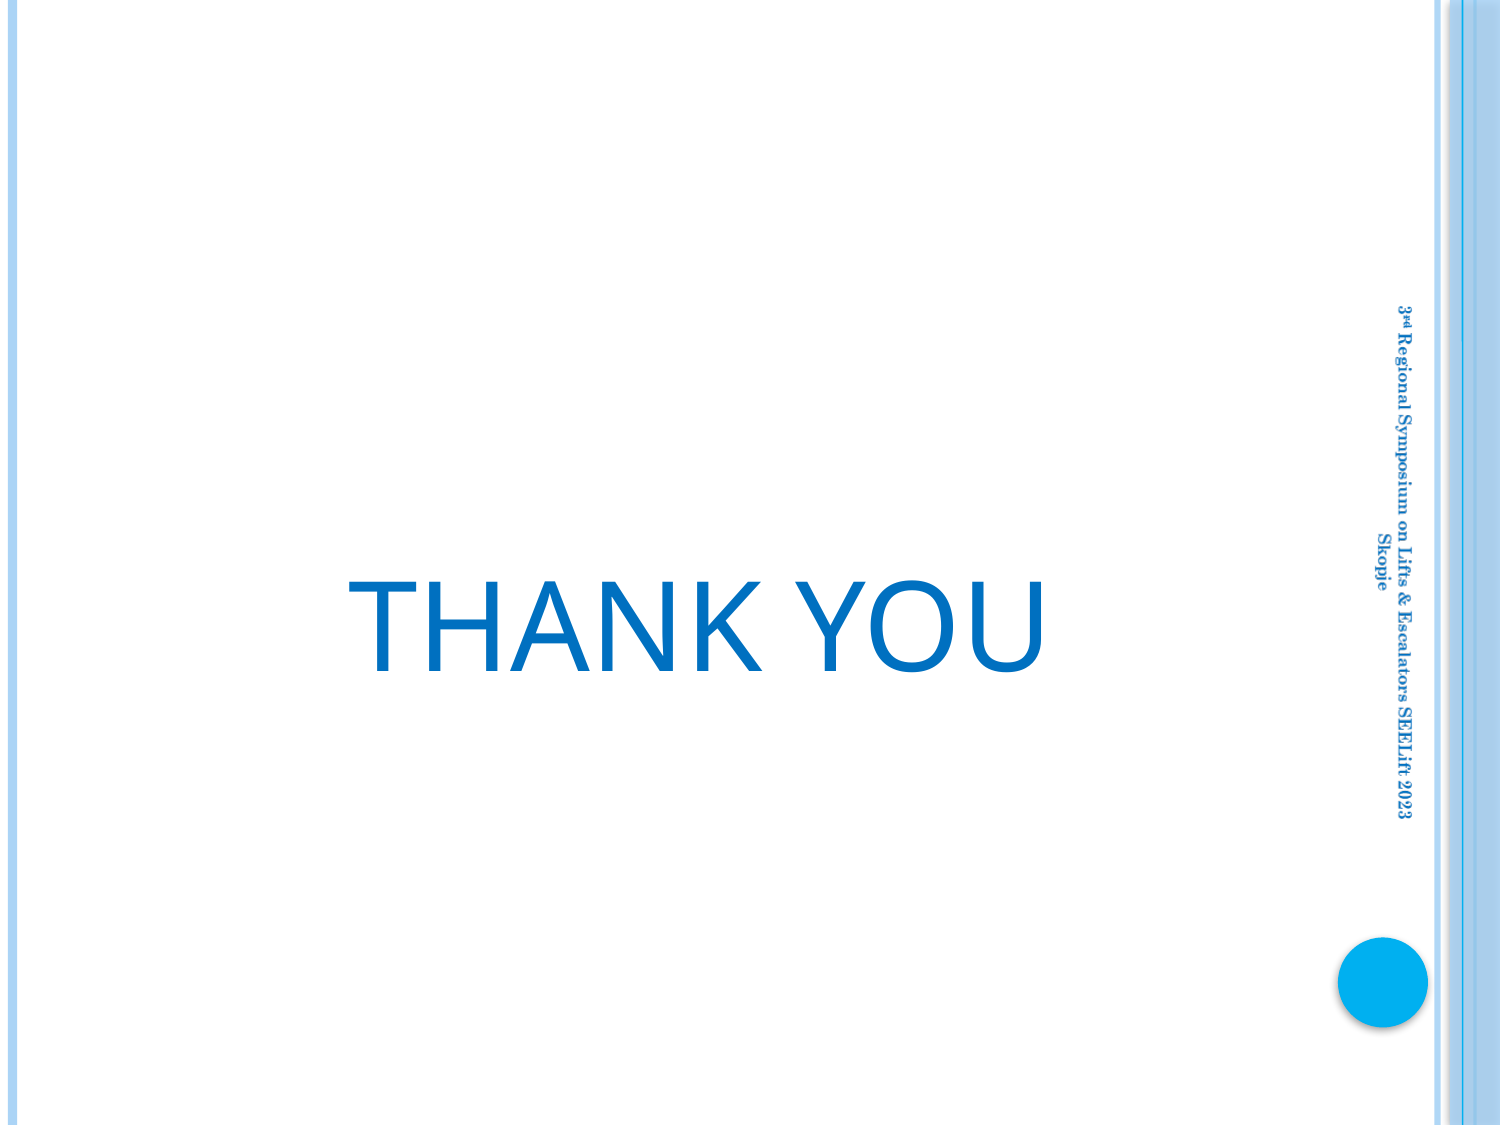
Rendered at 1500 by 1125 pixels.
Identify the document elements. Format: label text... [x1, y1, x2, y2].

picture [1363, 265, 1425, 859]
list THANK YOU [88, 539, 1314, 693]
